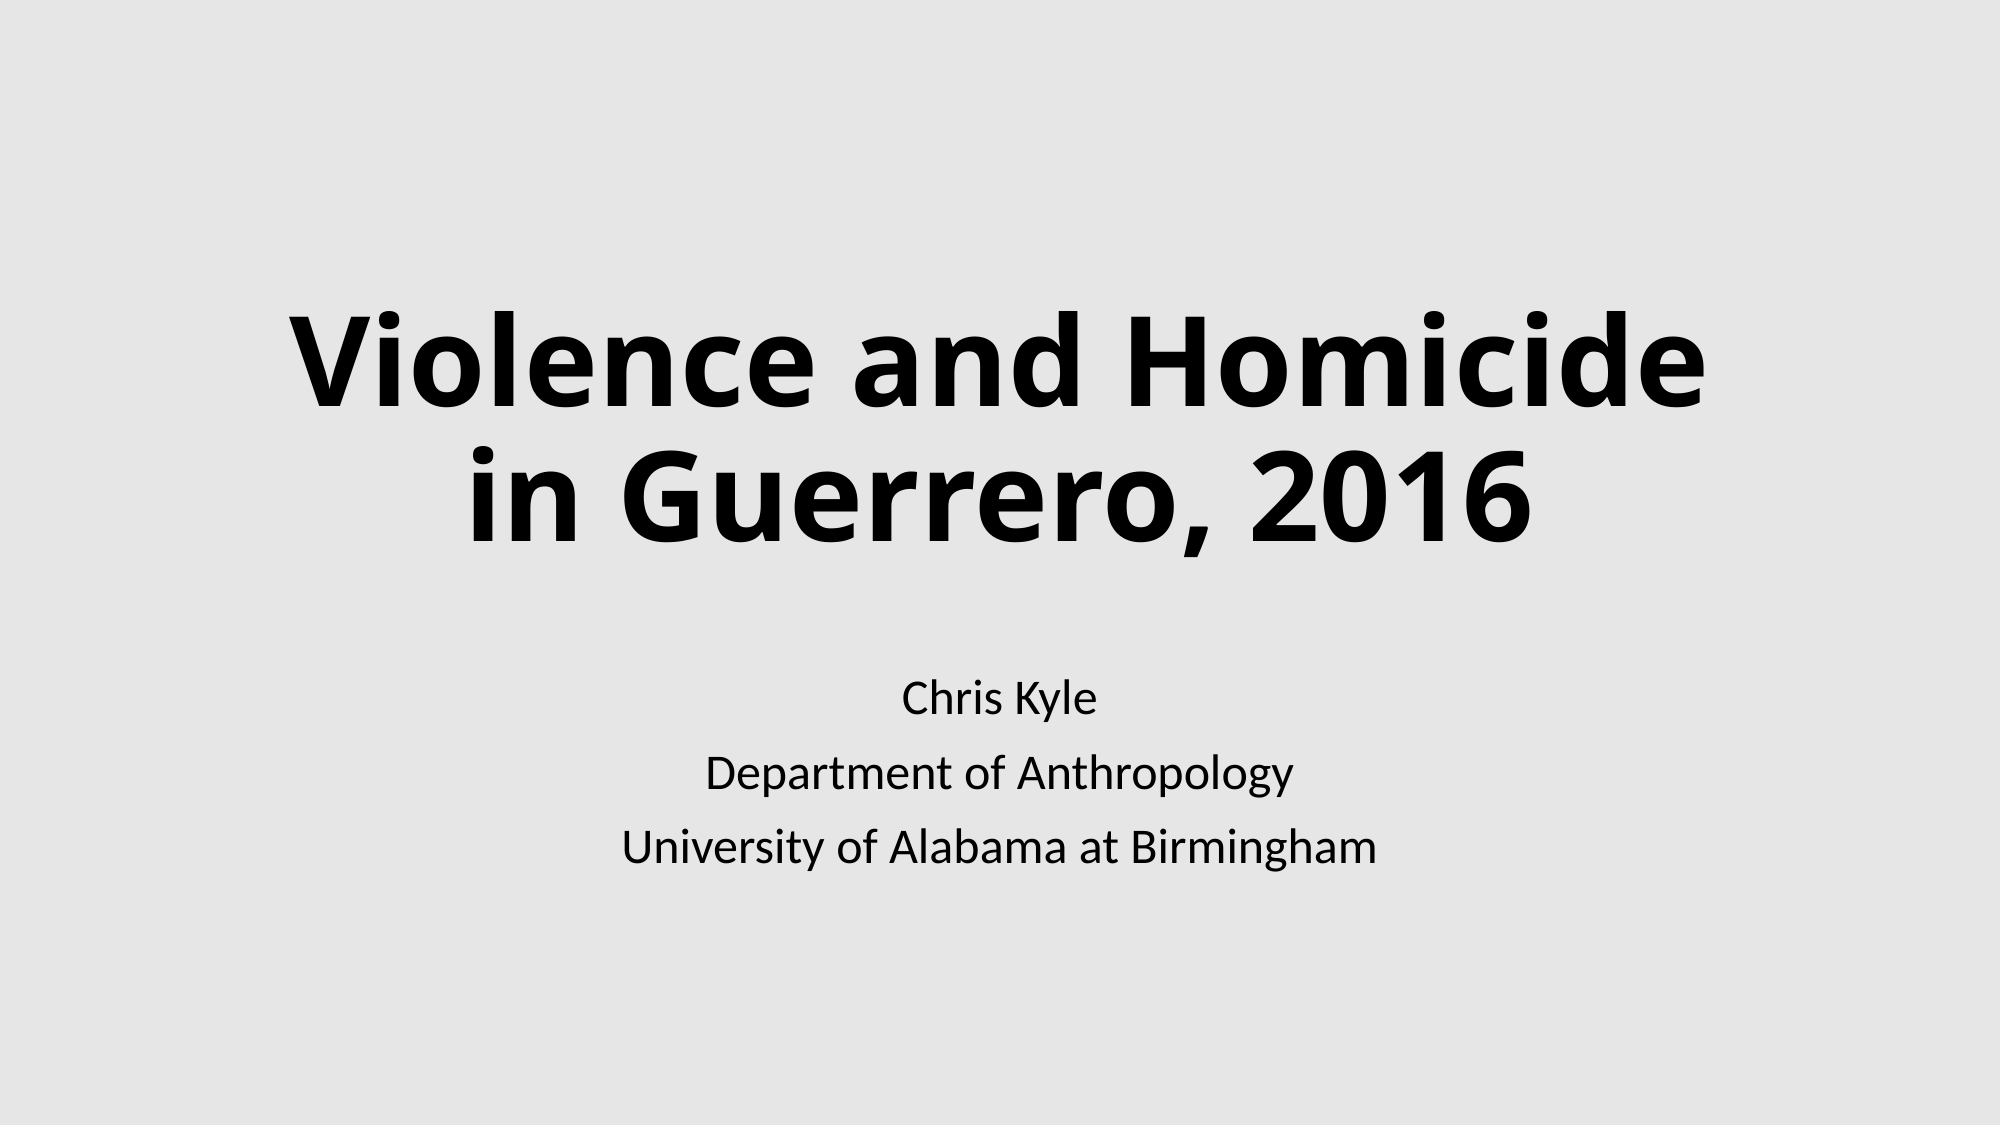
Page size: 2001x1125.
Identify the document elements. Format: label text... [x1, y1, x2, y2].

subtitle Chris Kyle Department of Anthropology University of Alabama at Birmingham [249, 663, 1750, 936]
title Violence and Homicide in Guerrero, 2016 [249, 184, 1750, 576]
